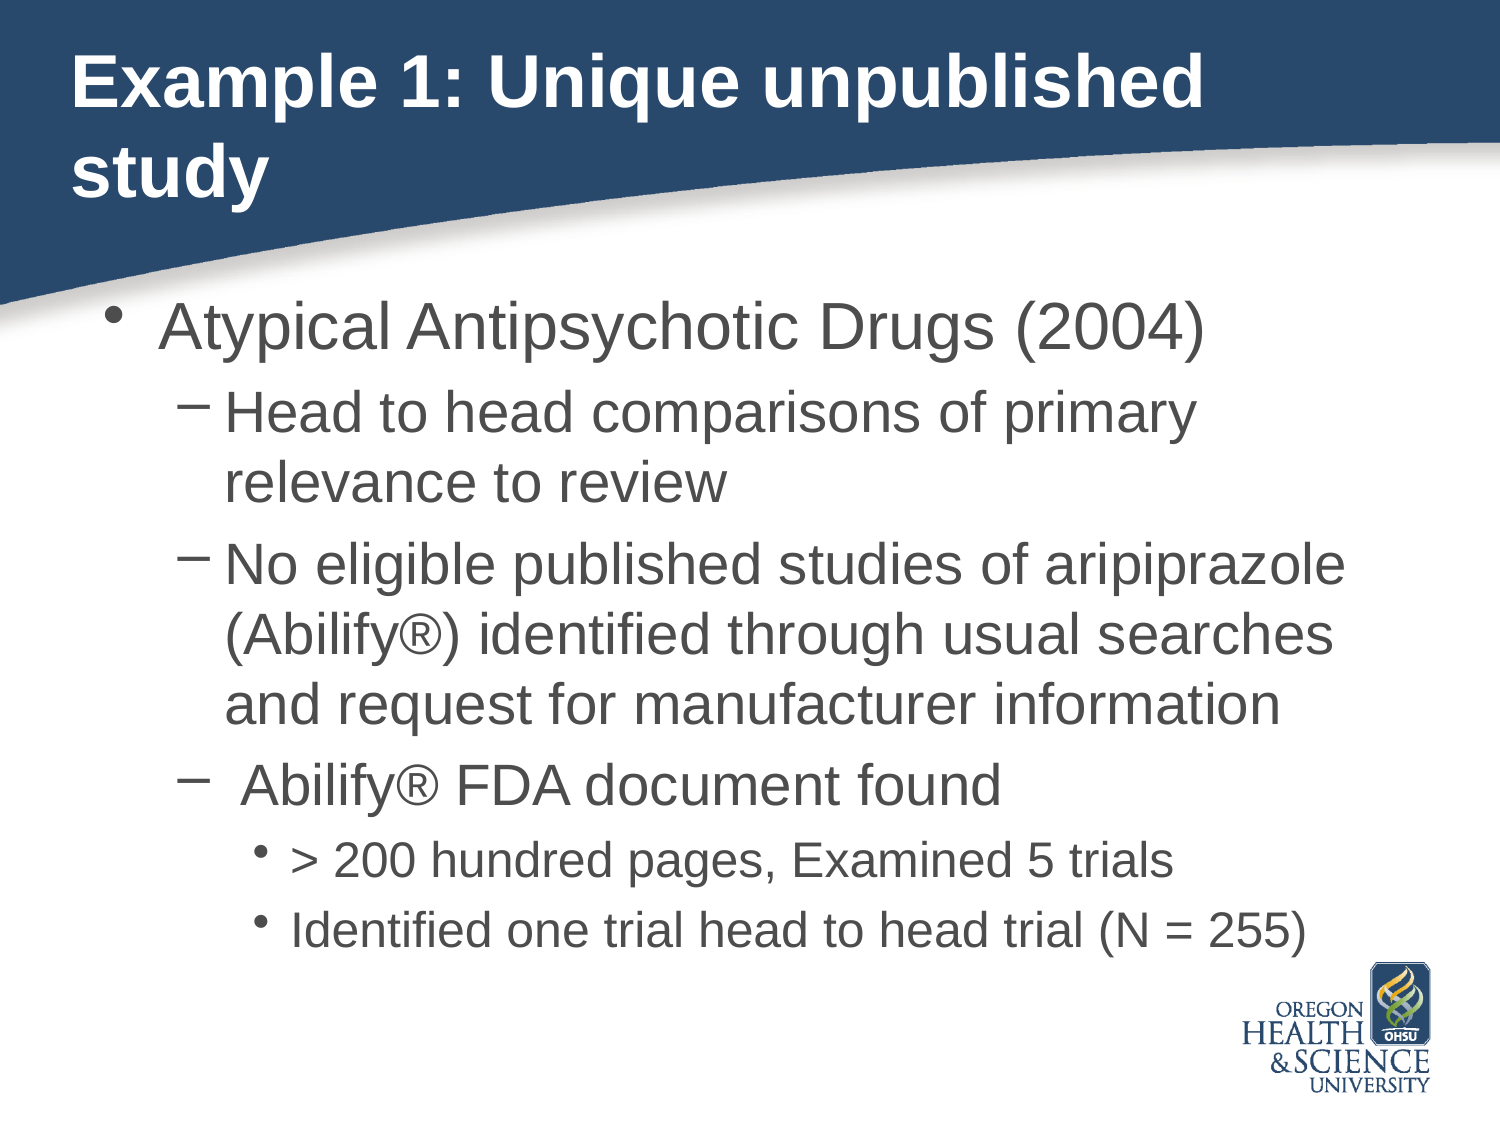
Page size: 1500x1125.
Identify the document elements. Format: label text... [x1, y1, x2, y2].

list Atypical Antipsychotic Drugs (2004) Head to head comparisons of primary relevance to review No eligible published studies of aripiprazole (Abilify®) identified through usual searches and request for manufacturer information Abilify® FDA document found > 200 hundred pages, Examined 5 trials Identified one trial head to head trial (N = 255) [87, 275, 1438, 980]
picture [0, 0, 1500, 1125]
title Example 1: Unique unpublished study [70, 24, 1421, 125]
